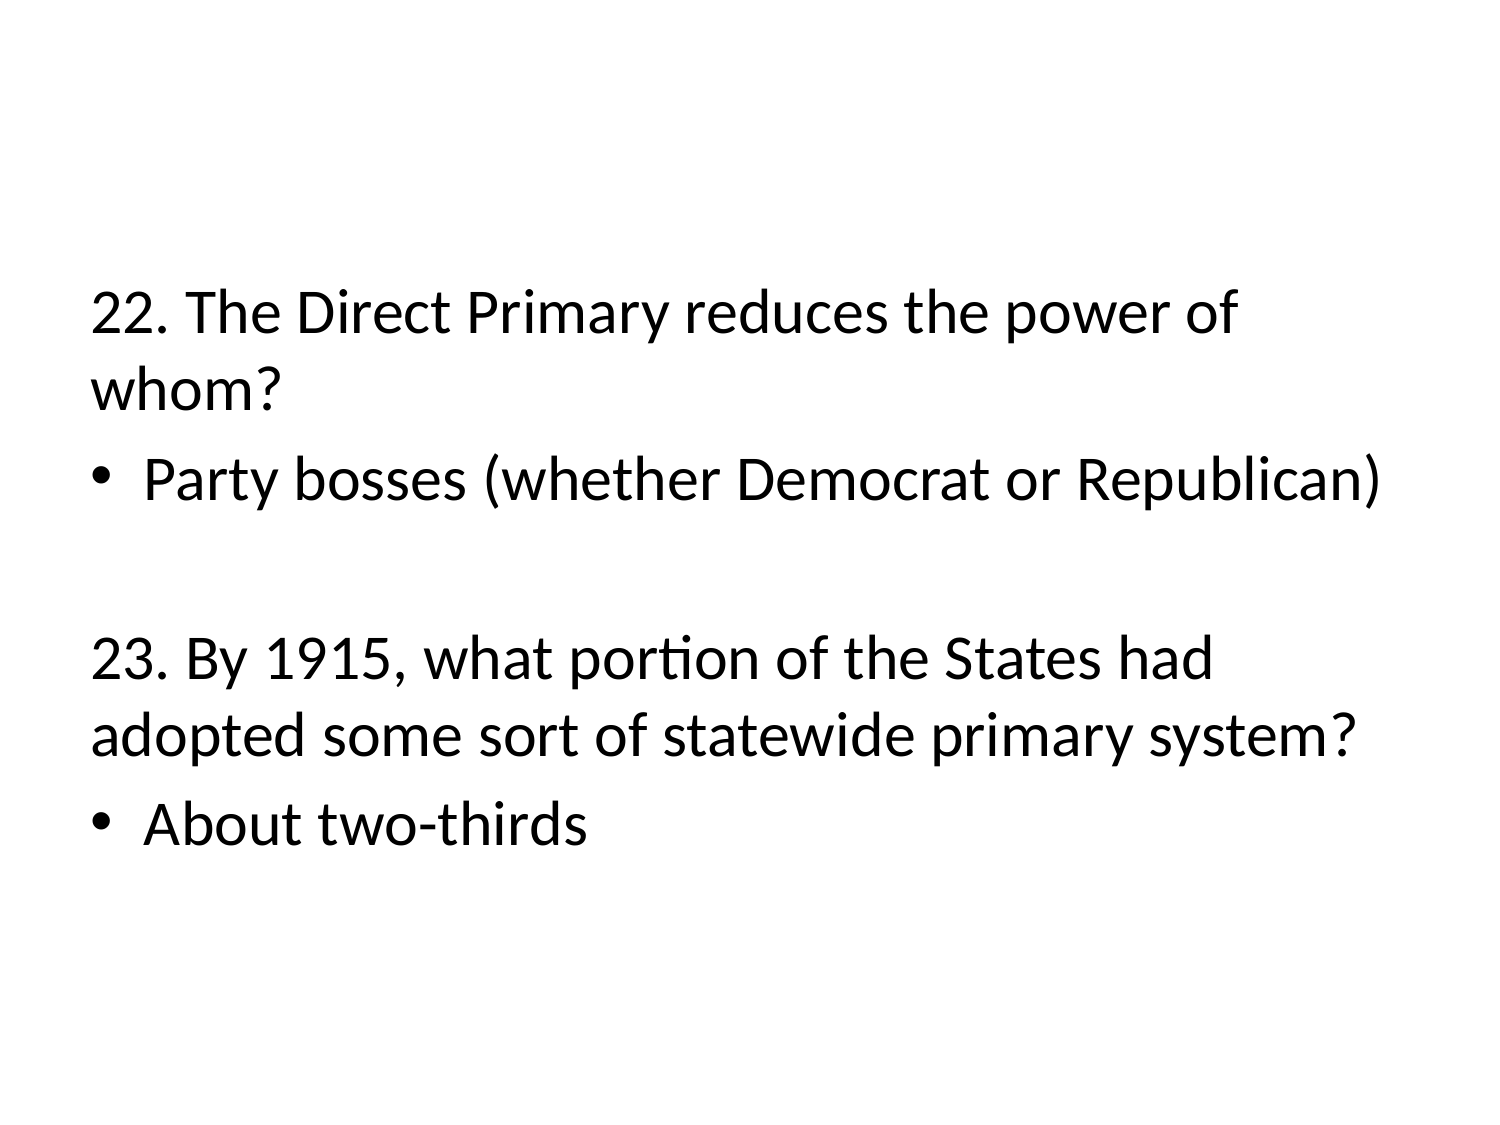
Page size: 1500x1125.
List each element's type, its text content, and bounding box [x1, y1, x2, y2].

list 22. The Direct Primary reduces the power of whom? Party bosses (whether Democrat or Republican) 23. By 1915, what portion of the States had adopted some sort of statewide primary system? About two-thirds [75, 262, 1425, 1005]
